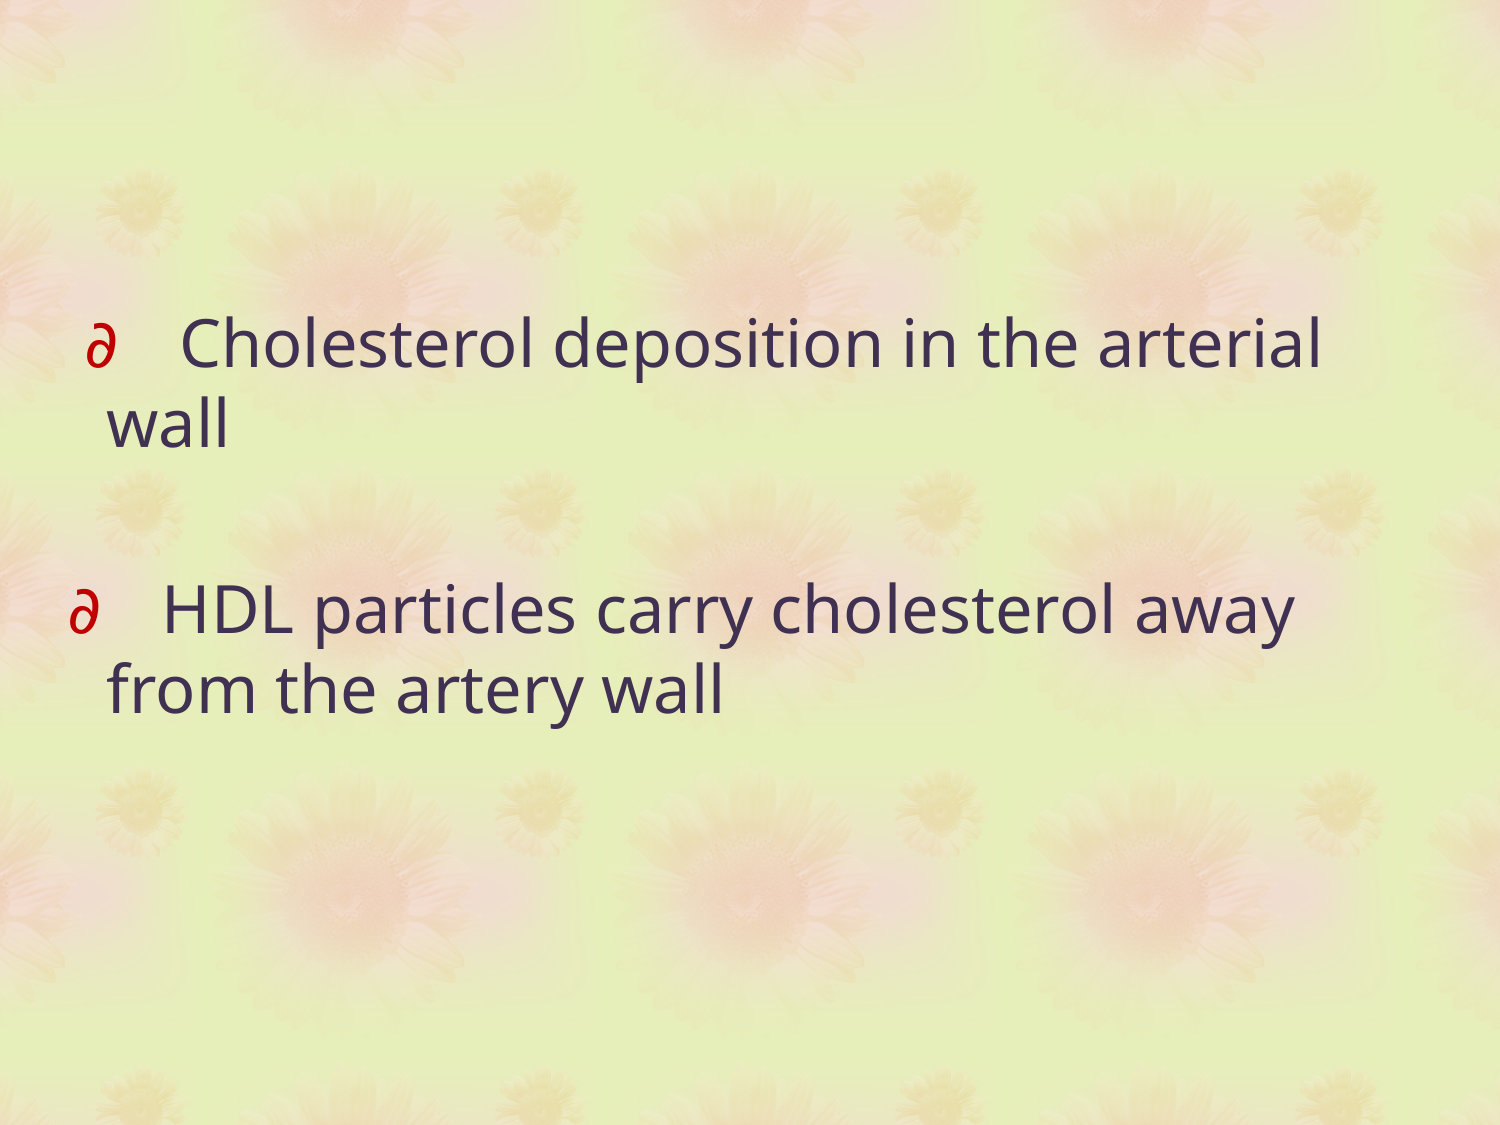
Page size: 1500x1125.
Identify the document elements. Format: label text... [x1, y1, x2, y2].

picture [0, 0, 1500, 1125]
subtitle ∂ Cholesterol deposition in the arterial wall ∂ HDL particles carry cholesterol away from the artery wall [35, 292, 1477, 581]
